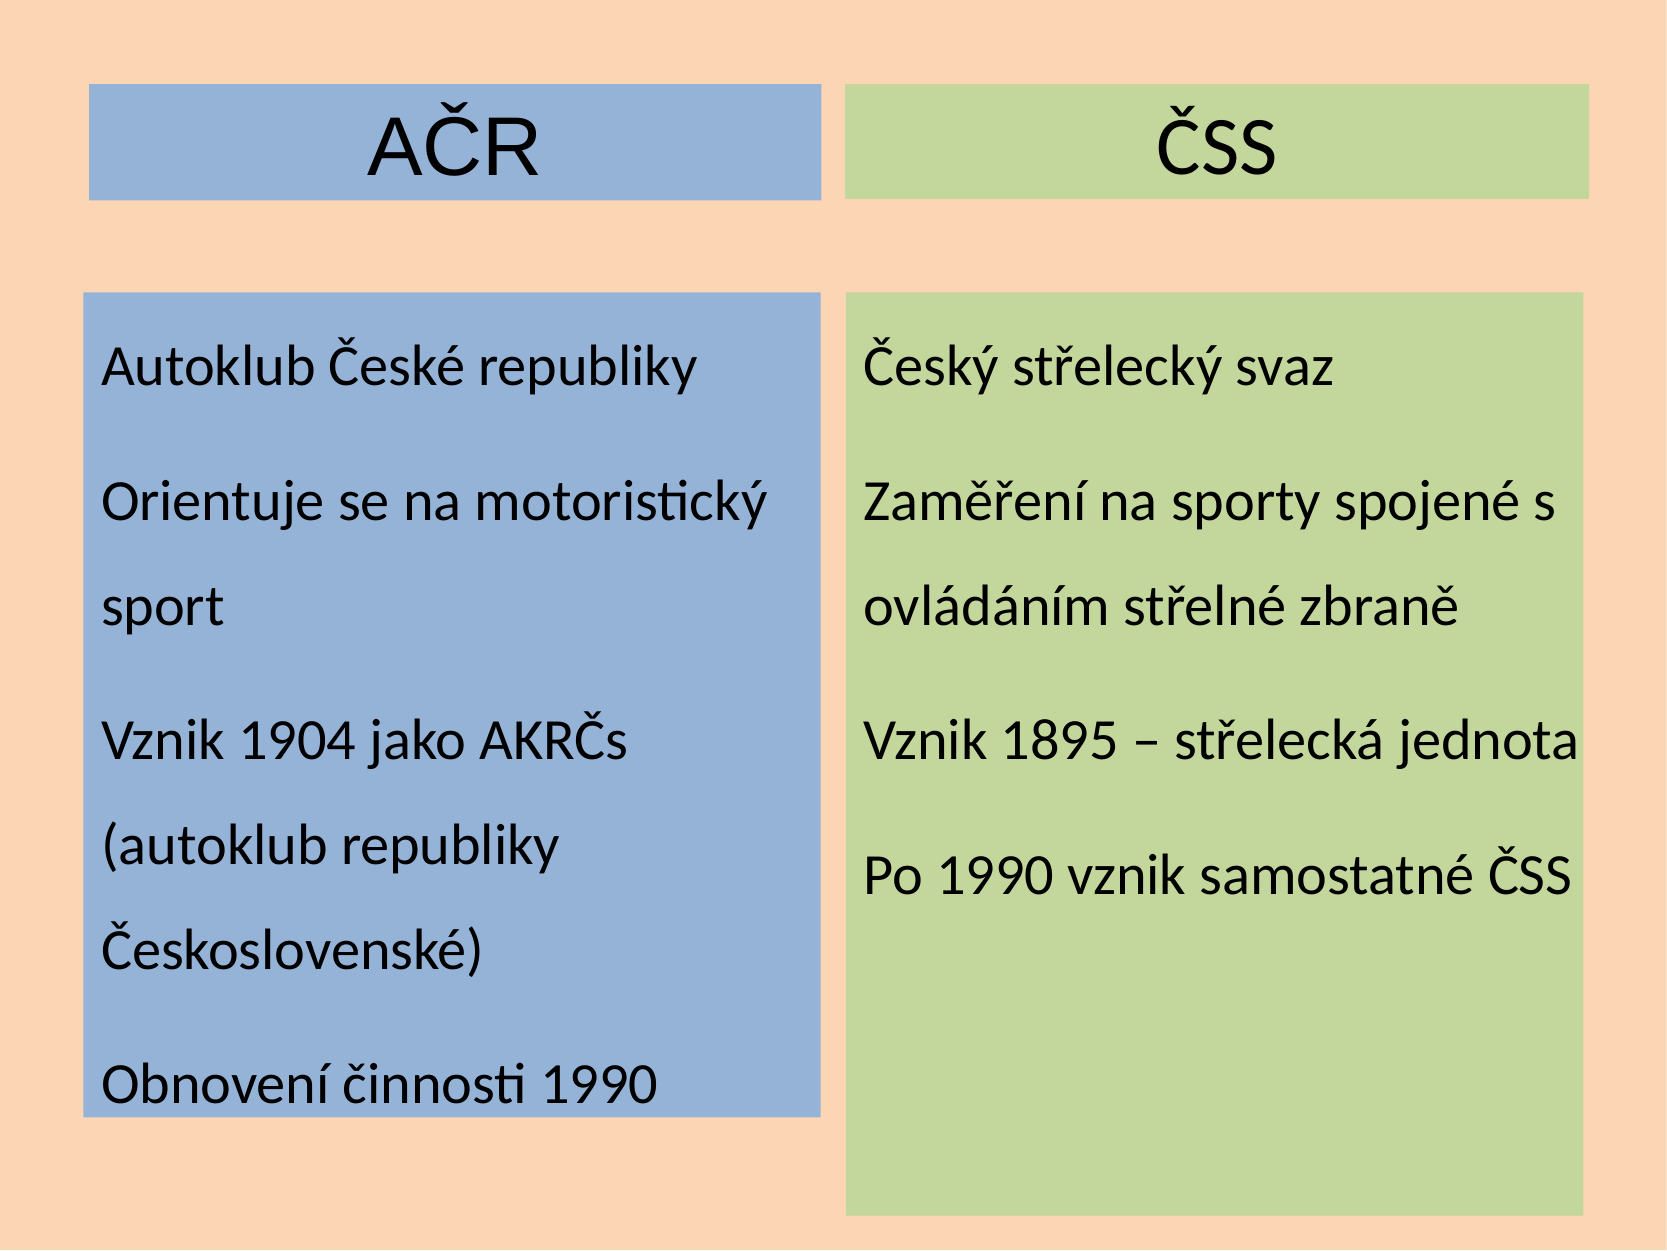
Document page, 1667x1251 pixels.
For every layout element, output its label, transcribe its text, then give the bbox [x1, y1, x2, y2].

title AČR [89, 84, 822, 201]
text_box ČSS [845, 84, 1590, 199]
list Český střelecký svaz Zaměření na sporty spojené s ovládáním střelné zbraně Vznik 1895 – střelecká jednota Po 1990 vznik samostatné ČSS [845, 292, 1584, 1216]
list Autoklub České republiky Orientuje se na motoristický sport Vznik 1904 jako AKRČs (autoklub republiky Československé) Obnovení činnosti 1990 [83, 292, 821, 1118]
